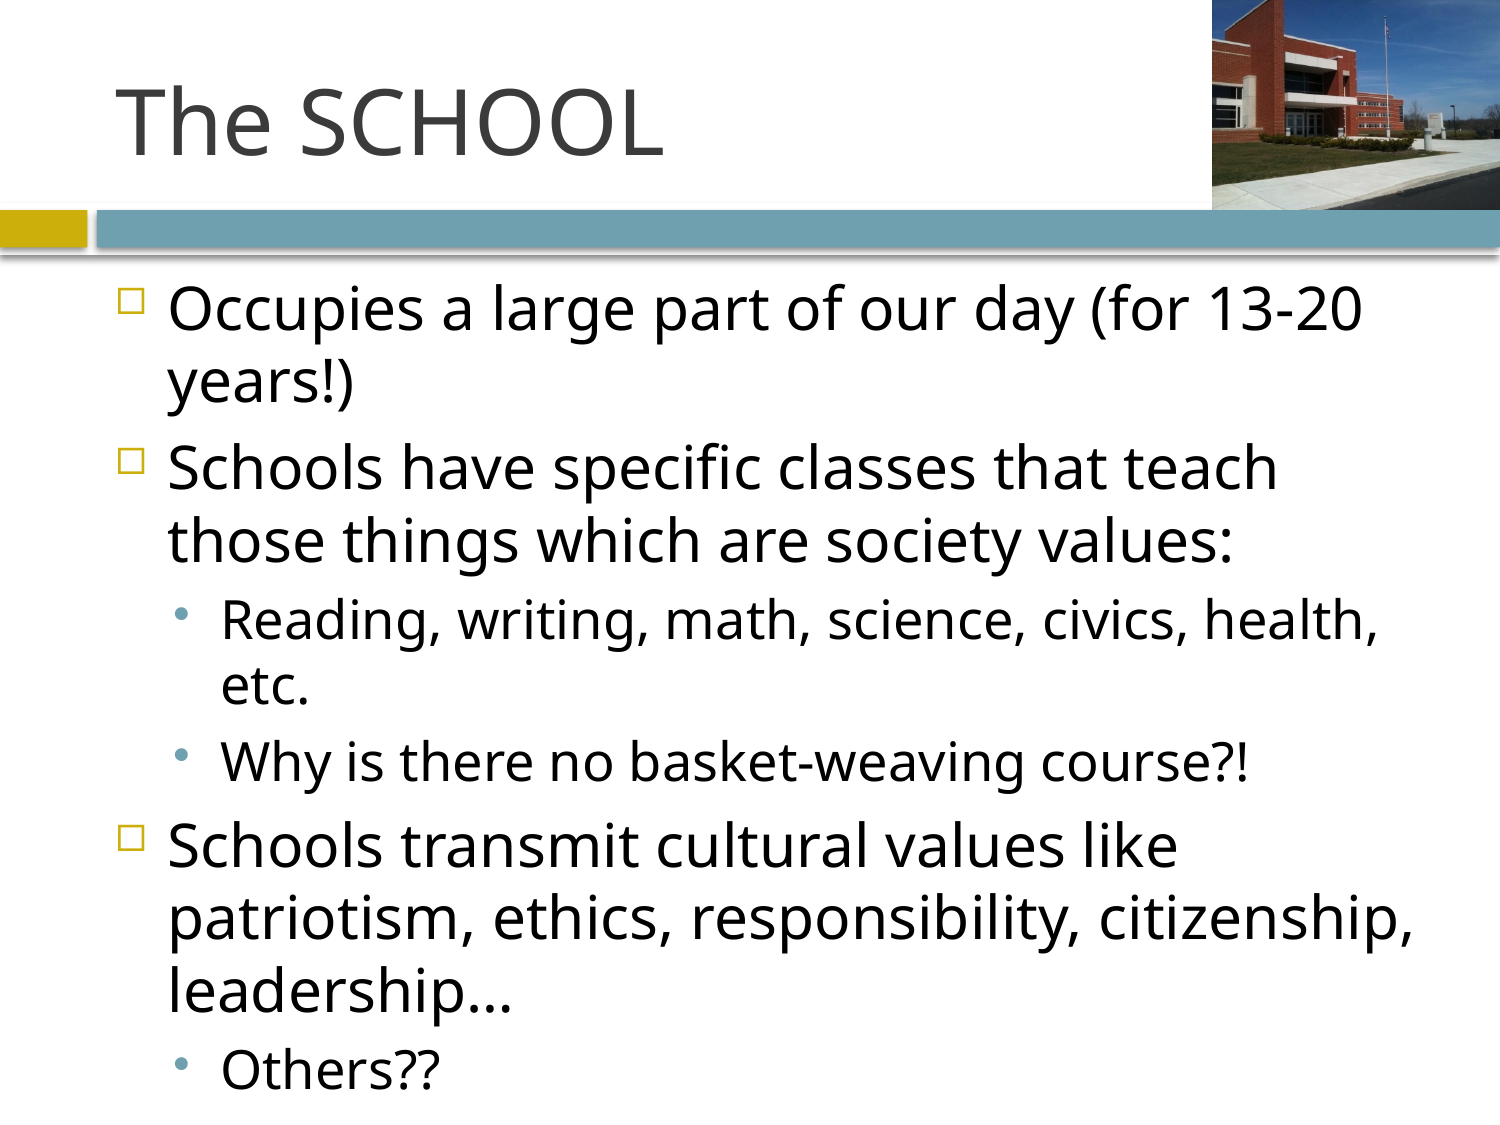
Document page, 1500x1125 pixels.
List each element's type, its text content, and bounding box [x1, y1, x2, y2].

picture [1212, 0, 1500, 211]
list Occupies a large part of our day (for 13-20 years!) Schools have specific classes that teach those things which are society values: Reading, writing, math, science, civics, health, etc. Why is there no basket-weaving course?! Schools transmit cultural values like patriotism, ethics, responsibility, citizenship, leadership… Others?? [100, 262, 1438, 1000]
title The SCHOOL [100, 37, 1206, 200]
